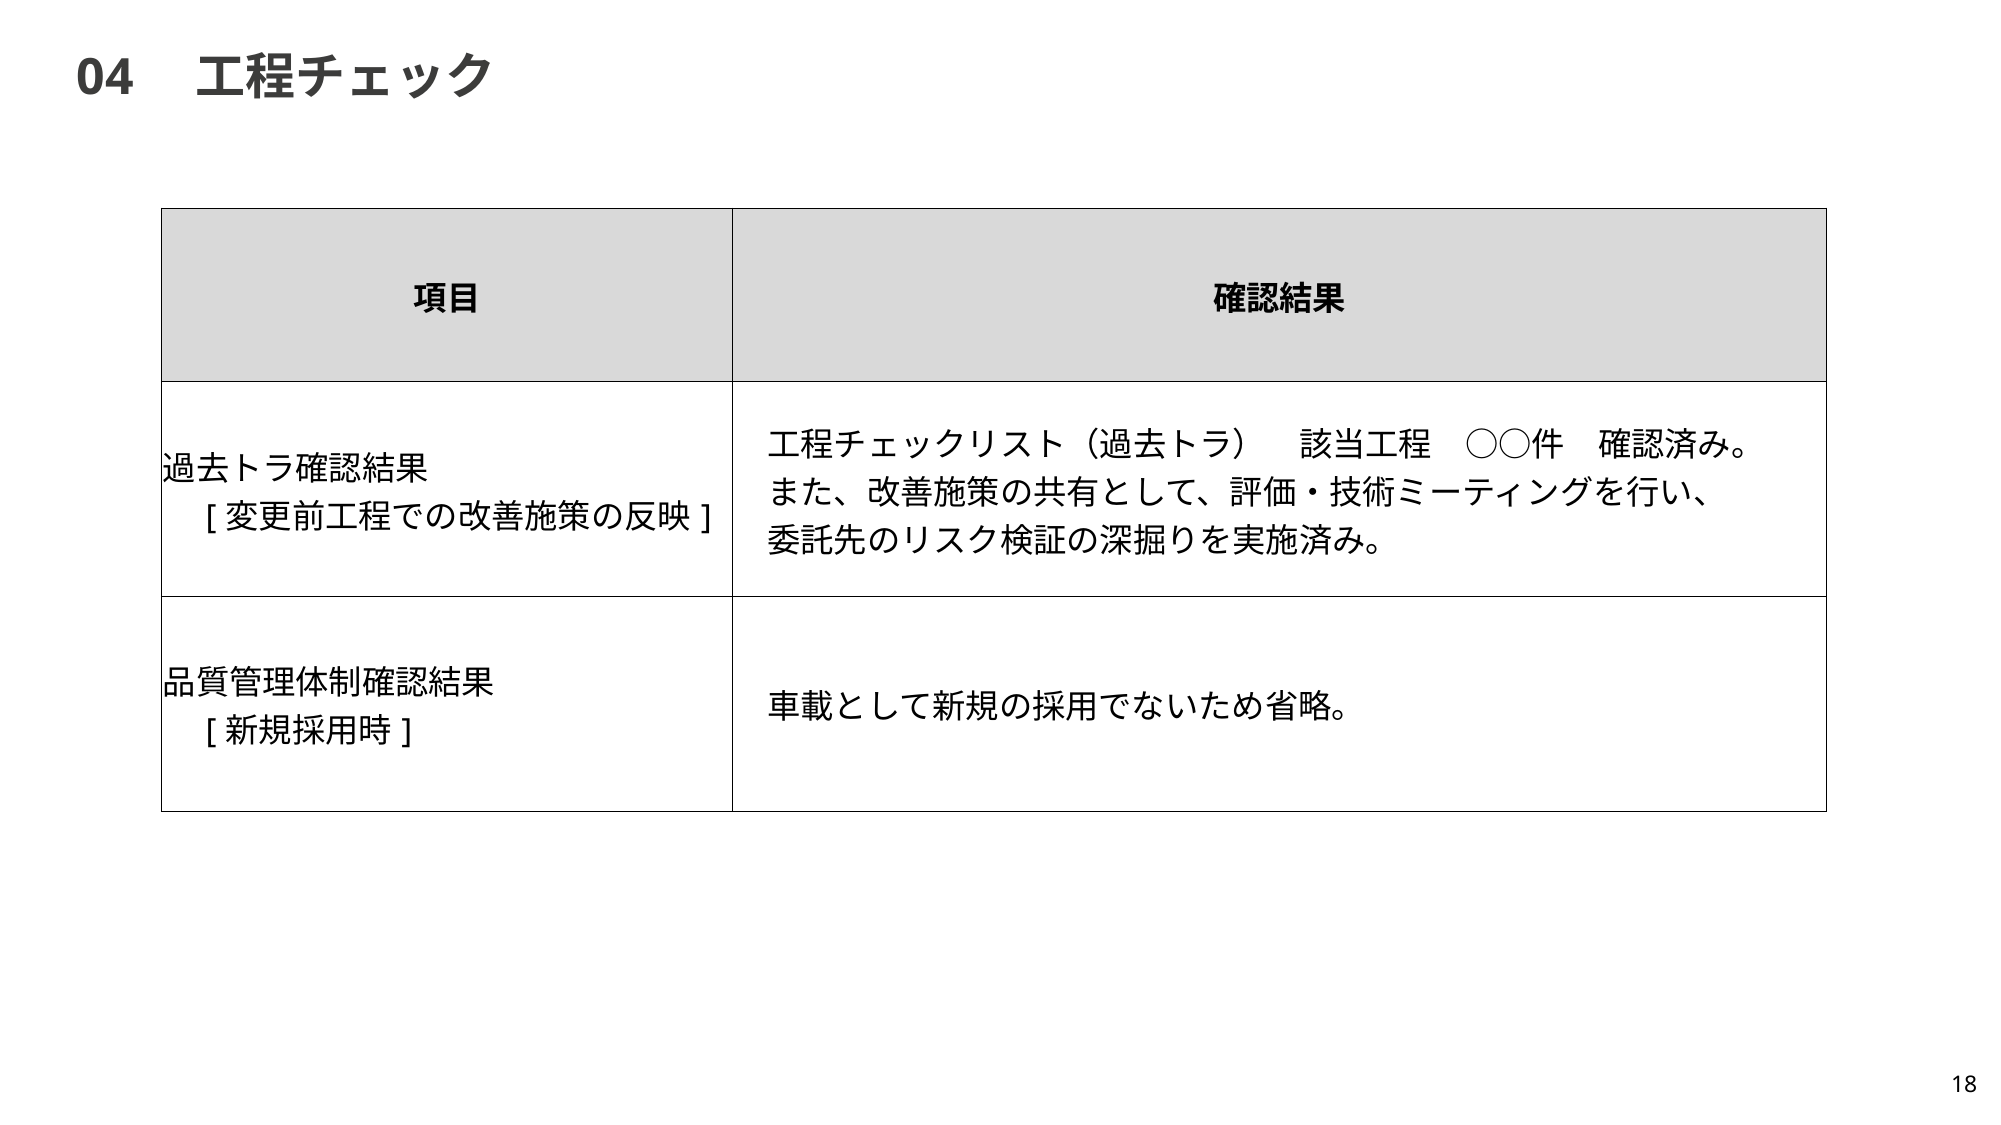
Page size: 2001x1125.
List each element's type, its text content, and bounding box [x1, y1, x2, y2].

table_header 項目 [162, 209, 732, 381]
table_cell 過去トラ確認結果 [変更前工程での改善施策の反映] [162, 382, 732, 596]
table_cell 品質管理体制確認結果 [新規採用時] [162, 597, 732, 811]
title 04 工程チェック [0, 0, 1877, 123]
table_header 確認結果 [733, 209, 1826, 381]
table_cell 車載として新規の採用でないため省略。 [733, 597, 1826, 811]
table_cell 工程チェックリスト（過去トラ） 該当工程 ○○件 確認済み。 また、改善施策の共有として、評価・技術ミーティングを行い、 委託先のリスク検証の深掘りを実施済み。 [733, 382, 1826, 596]
